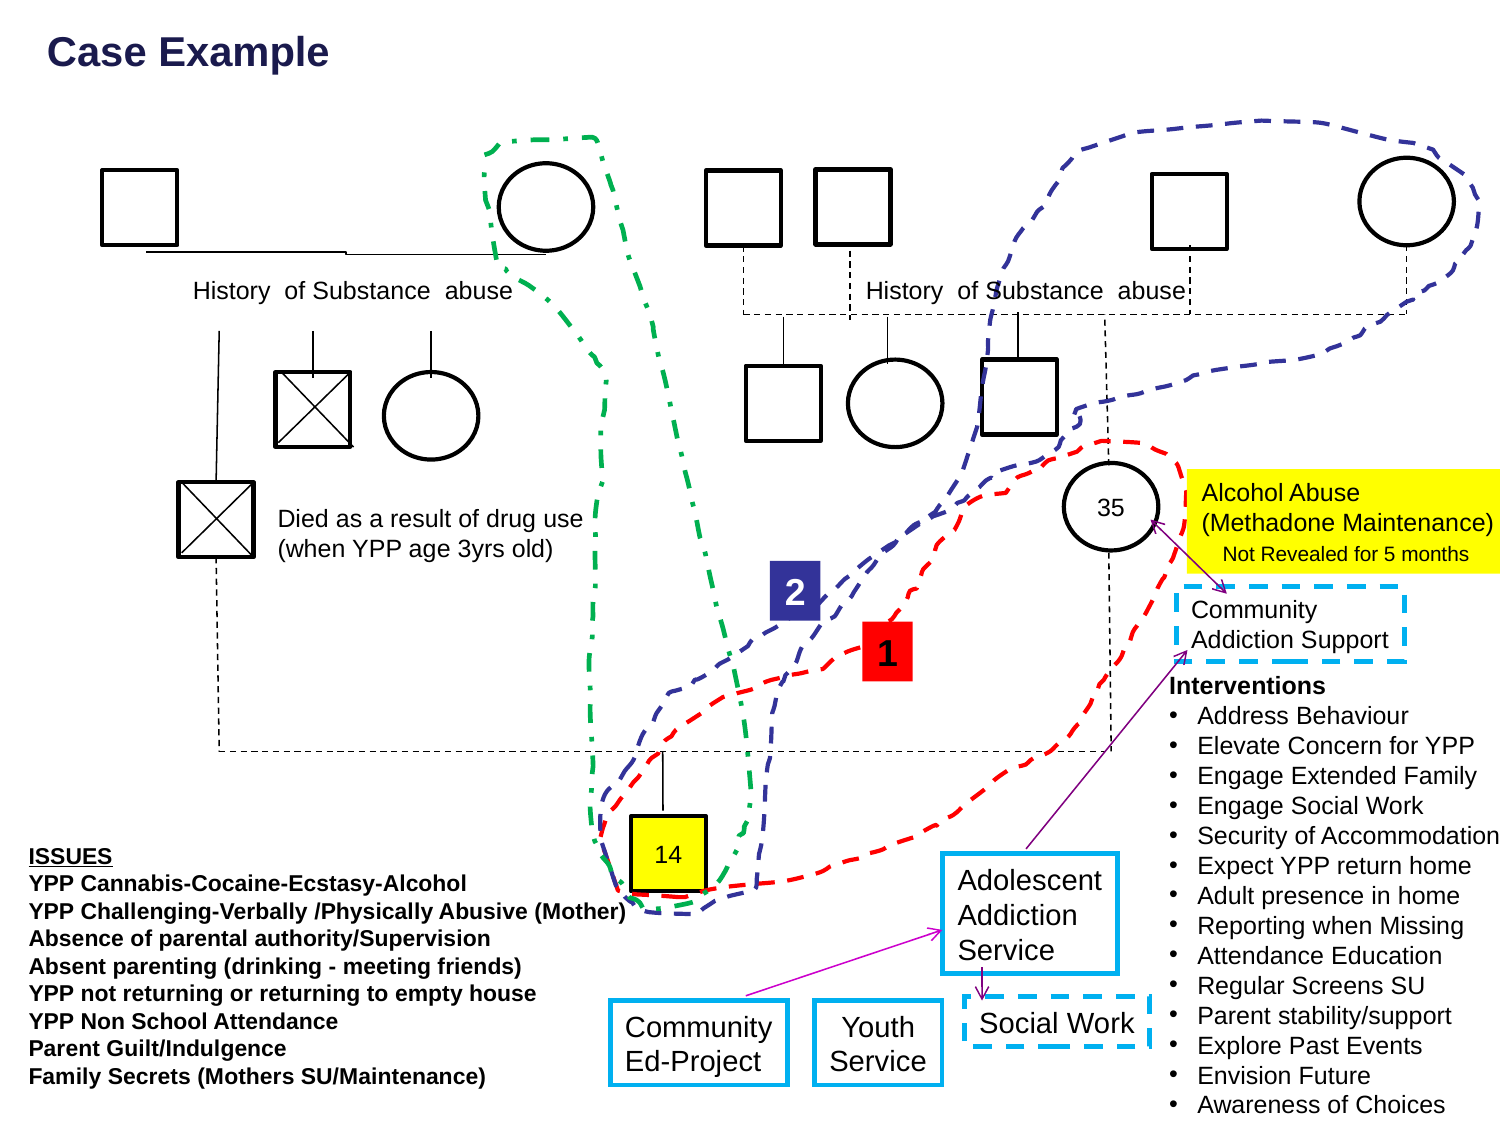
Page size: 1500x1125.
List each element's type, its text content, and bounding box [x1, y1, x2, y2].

text_box [980, 357, 987, 380]
text_box History of Substance abuse [854, 266, 1185, 312]
text_box Died as a result of drug use (when YPP age 3yrs old) [262, 494, 597, 570]
text_box [100, 168, 179, 247]
text_box History of Substance abuse [178, 266, 339, 312]
text_box [744, 364, 823, 443]
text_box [1104, 323, 1110, 466]
text_box [771, 439, 1186, 750]
text_box Interventions Address Behaviour Elevate Concern for YPP Engage Extended Family Engage Social Work Security of Accommodation Expect YPP return home Adult presence in home Reporting when Missing Attendance Education Regular Screens SU Parent stability/support Explore Past Events Envision Future Awareness of Choices [1154, 662, 1500, 1125]
text_box [813, 167, 893, 247]
text_box 1 [862, 621, 884, 645]
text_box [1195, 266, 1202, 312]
text_box [483, 136, 749, 750]
text_box [1114, 323, 1383, 402]
text_box [732, 323, 1099, 750]
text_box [181, 482, 254, 554]
text_box ISSUES YPP Cannabis-Cocaine-Ecstasy-Alcohol YPP Challenging-Verbally /Physically Abusive (Mother) Absence of parental authority/Supervision Absent parenting (drinking - meeting friends) YPP not returning or returning to empty house YPP Non School Attendance Parent Guilt/Indulgence Family Secrets (Mothers SU/Maintenance) [13, 834, 643, 1096]
text_box [1002, 118, 1481, 313]
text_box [1108, 552, 1112, 648]
text_box Youth Service [814, 1004, 942, 1086]
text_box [215, 565, 220, 752]
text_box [745, 929, 943, 996]
text_box [758, 760, 1020, 886]
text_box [344, 53, 348, 369]
text_box [845, 357, 945, 450]
text_box Alcohol Abuse (Methadone Maintenance) Not Revealed for 5 months [1186, 469, 1500, 574]
text_box 2 [769, 560, 821, 621]
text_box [215, 330, 220, 479]
text_box Community Addiction Support [1176, 586, 1405, 662]
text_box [1025, 649, 1188, 850]
text_box [589, 760, 752, 911]
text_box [1150, 519, 1227, 594]
text_box History of Substance abuse [352, 266, 529, 312]
text_box Adolescent Addiction Service [942, 853, 1118, 974]
text_box Case Example [32, 16, 345, 82]
text_box [704, 168, 783, 248]
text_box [281, 371, 354, 448]
text_box [381, 370, 481, 462]
text_box Social Work [964, 996, 1150, 1047]
text_box Community Ed-Project [610, 1000, 788, 1086]
text_box [609, 760, 772, 917]
